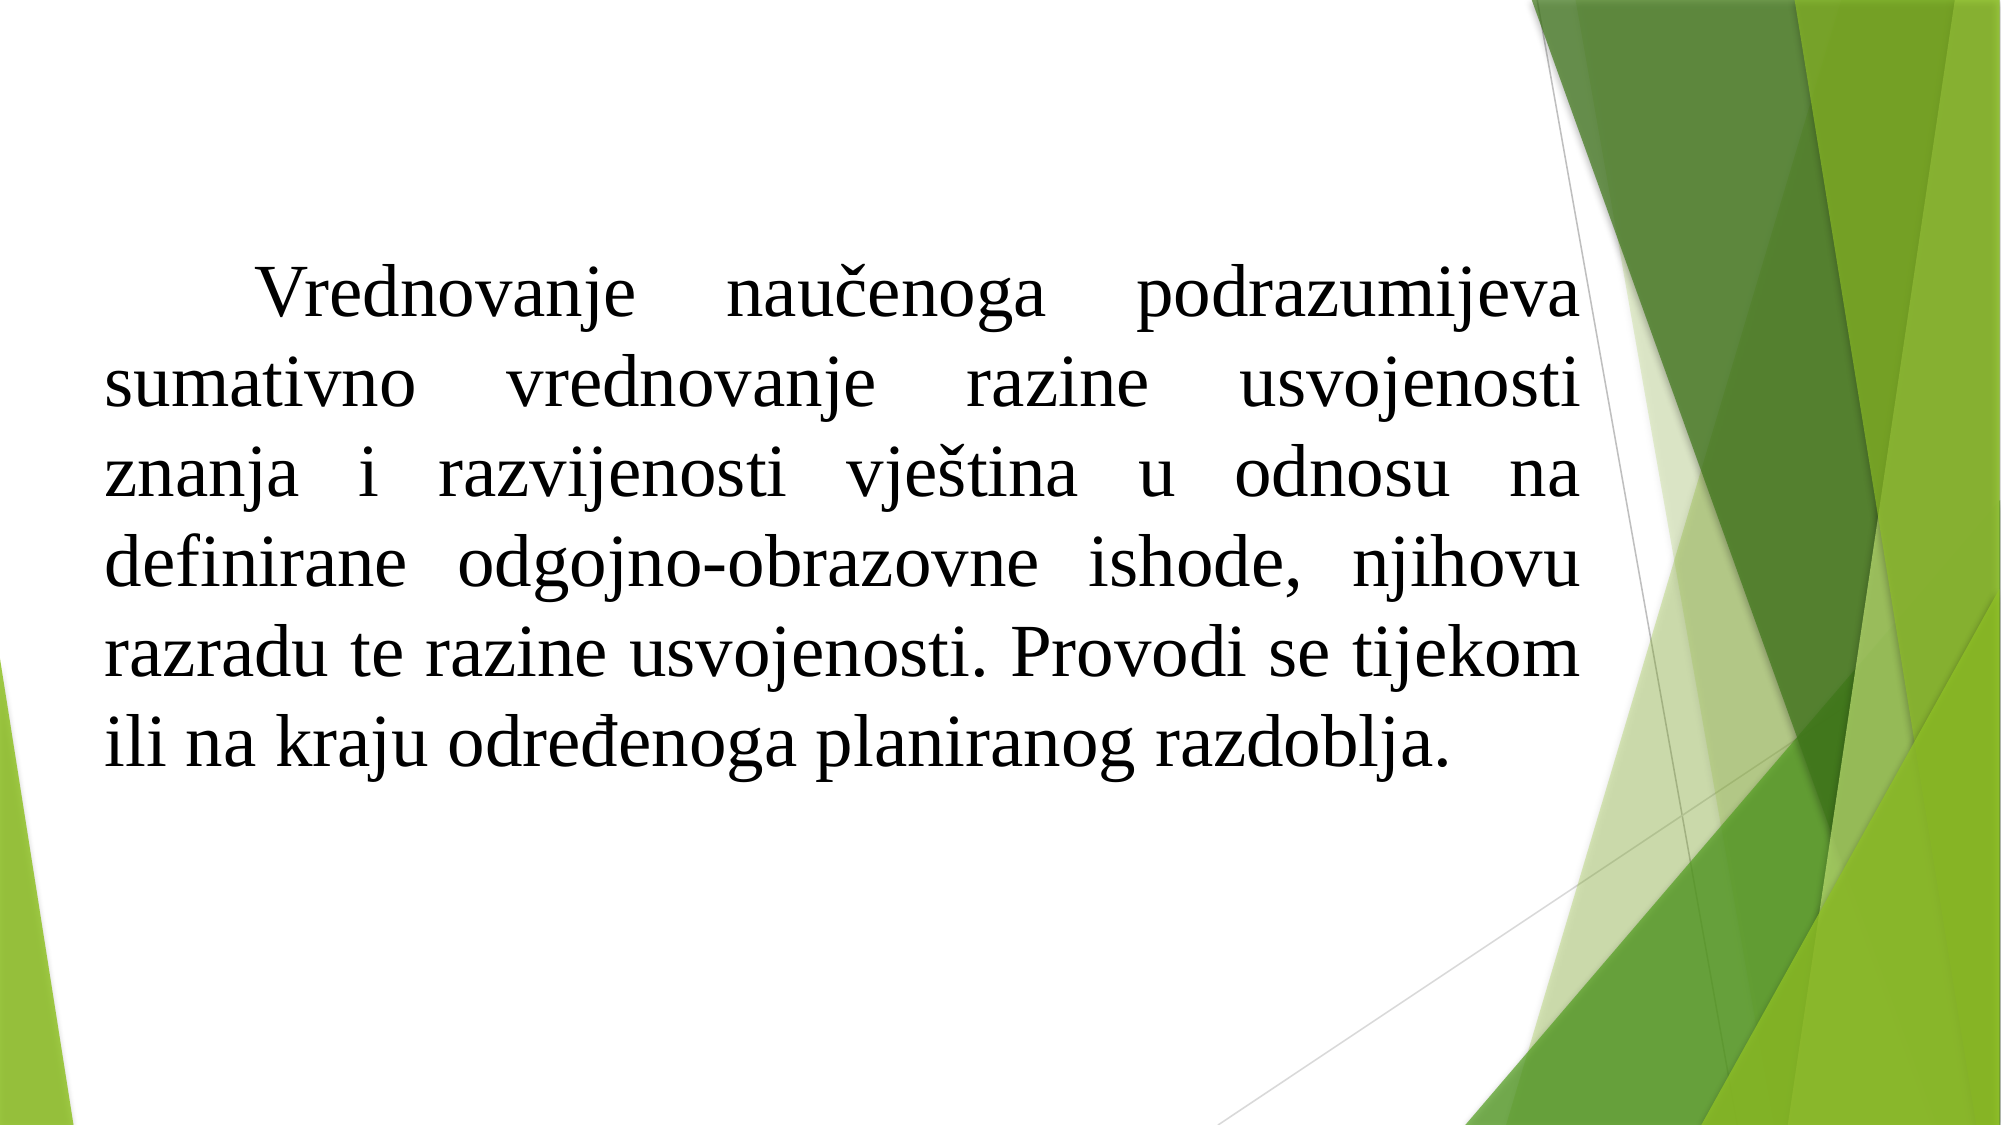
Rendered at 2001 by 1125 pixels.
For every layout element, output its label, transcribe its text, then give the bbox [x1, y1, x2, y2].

text_box Vrednovanje naučenoga podrazumijeva sumativno vrednovanje razine usvojenosti znanja i razvijenosti vještina u odnosu na definirane odgojno-obrazovne ishode, njihovu razradu te razine usvojenosti. Provodi se tijekom ili na kraju određenoga planiranog razdoblja. [90, 233, 1597, 789]
